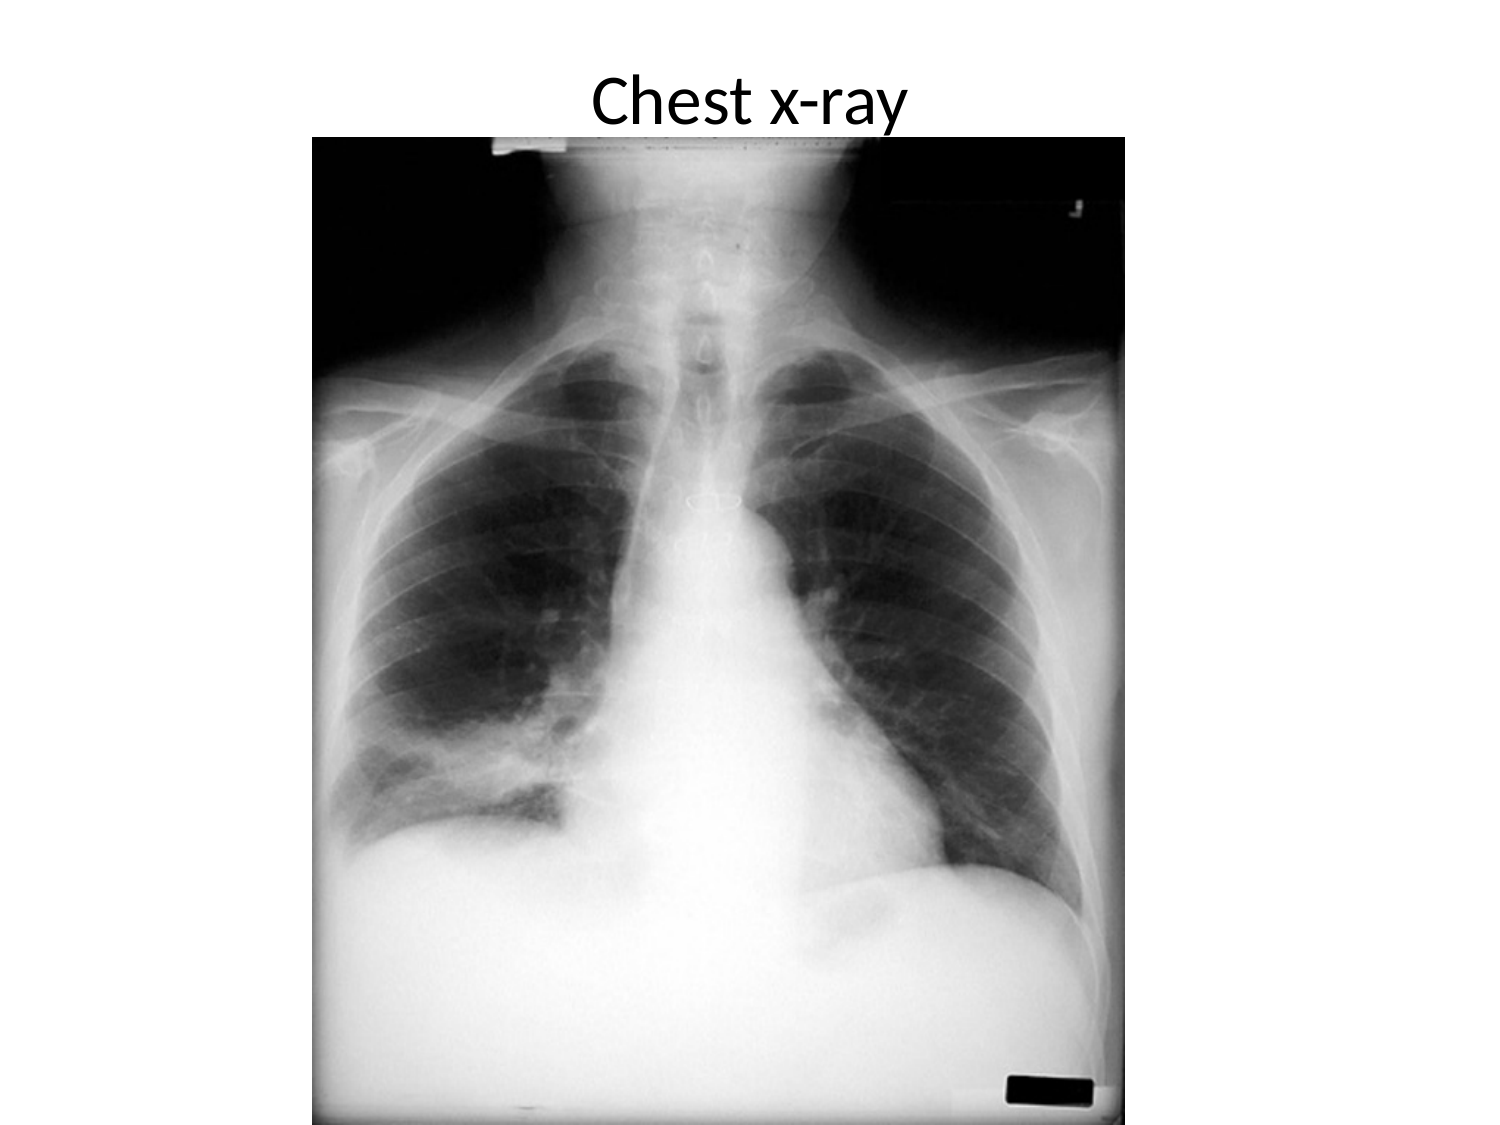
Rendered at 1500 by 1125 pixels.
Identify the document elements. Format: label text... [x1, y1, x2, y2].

title Chest x-ray [75, 45, 1425, 233]
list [312, 137, 1126, 1125]
